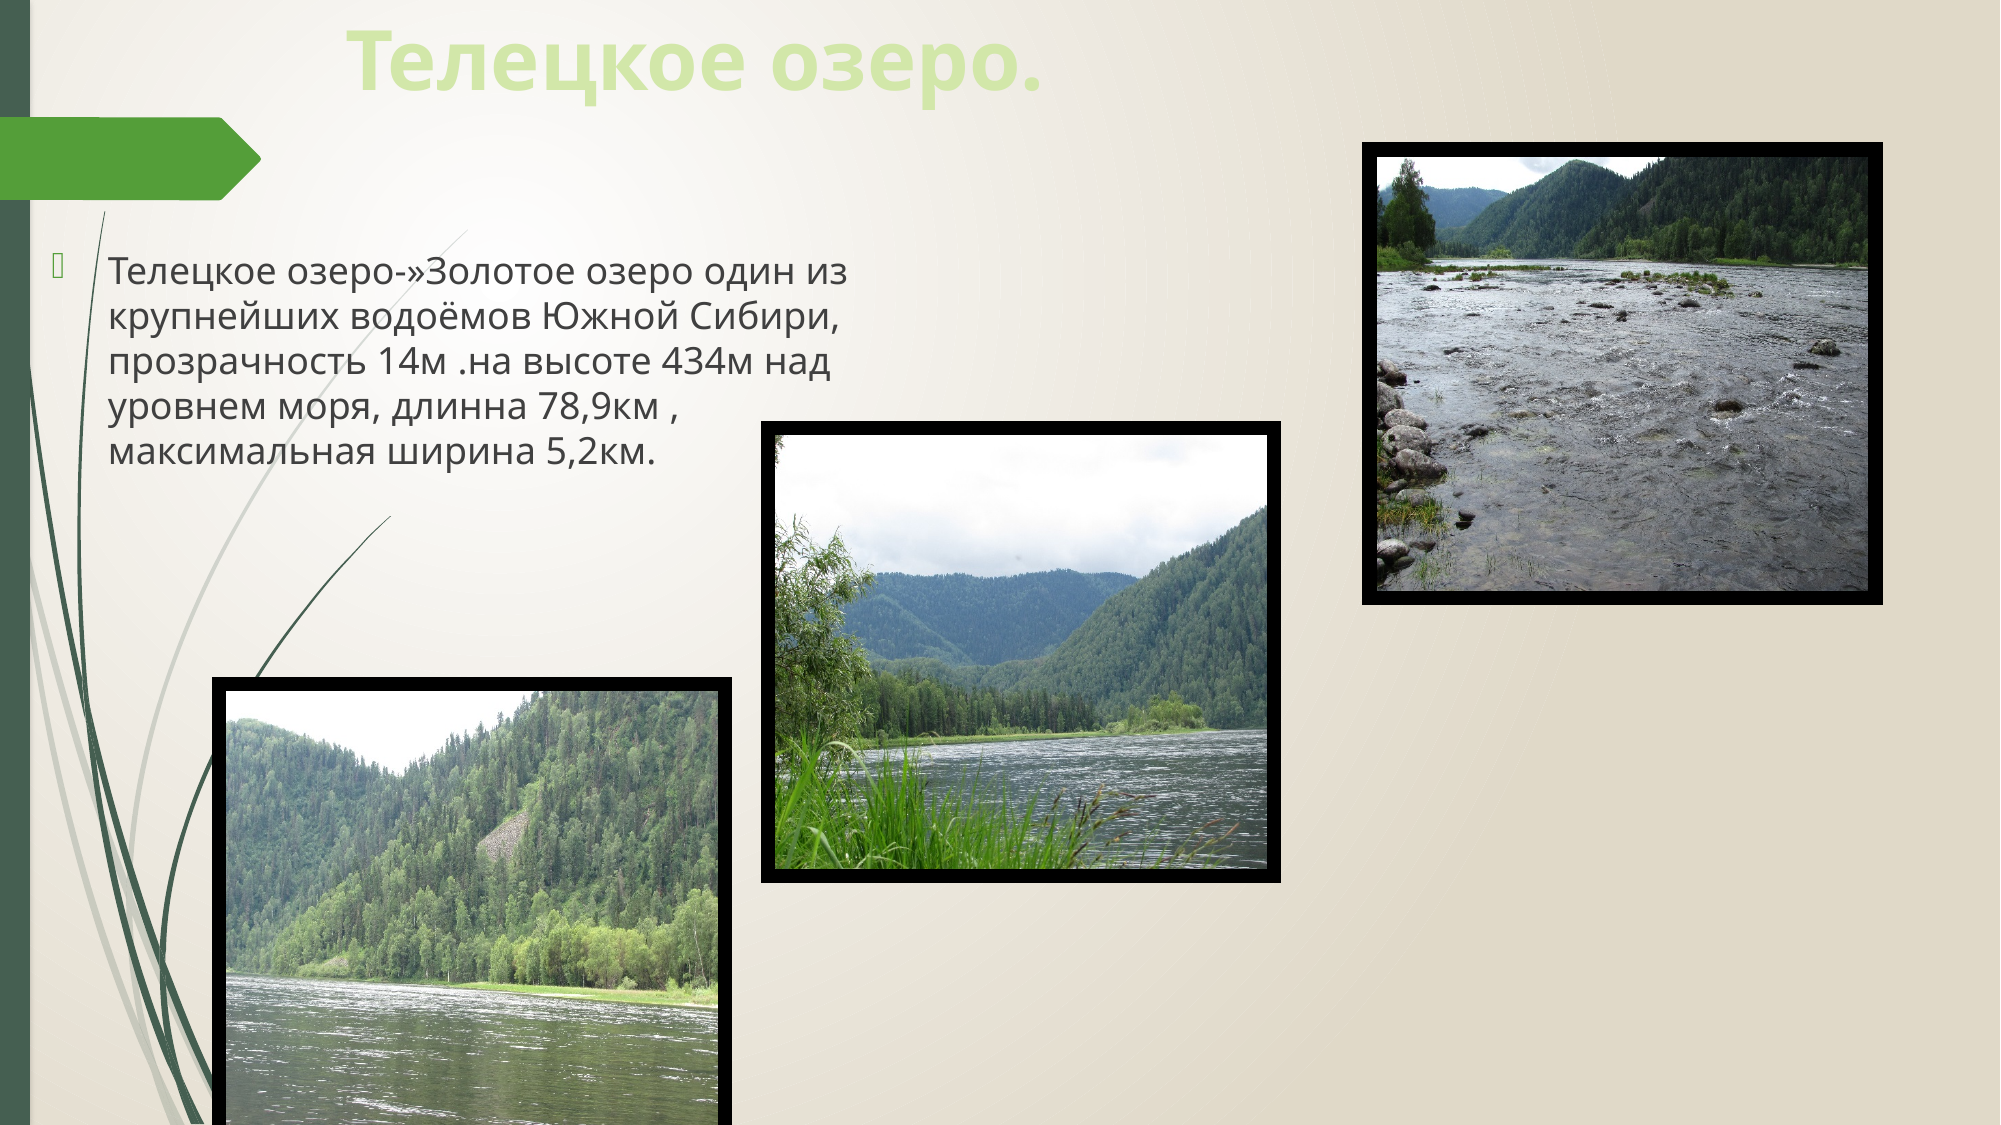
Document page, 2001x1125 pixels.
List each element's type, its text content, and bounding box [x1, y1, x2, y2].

title Телецкое озеро. [330, 0, 1793, 211]
picture [774, 434, 1267, 869]
picture [1376, 156, 1869, 591]
picture [225, 691, 718, 1125]
list Телецкое озеро-»Золотое озеро один из крупнейших водоёмов Южной Сибири, прозрачность 14м .на высоте 434м над уровнем моря, длинна 78,9км , максимальная ширина 5,2км. [36, 239, 971, 484]
